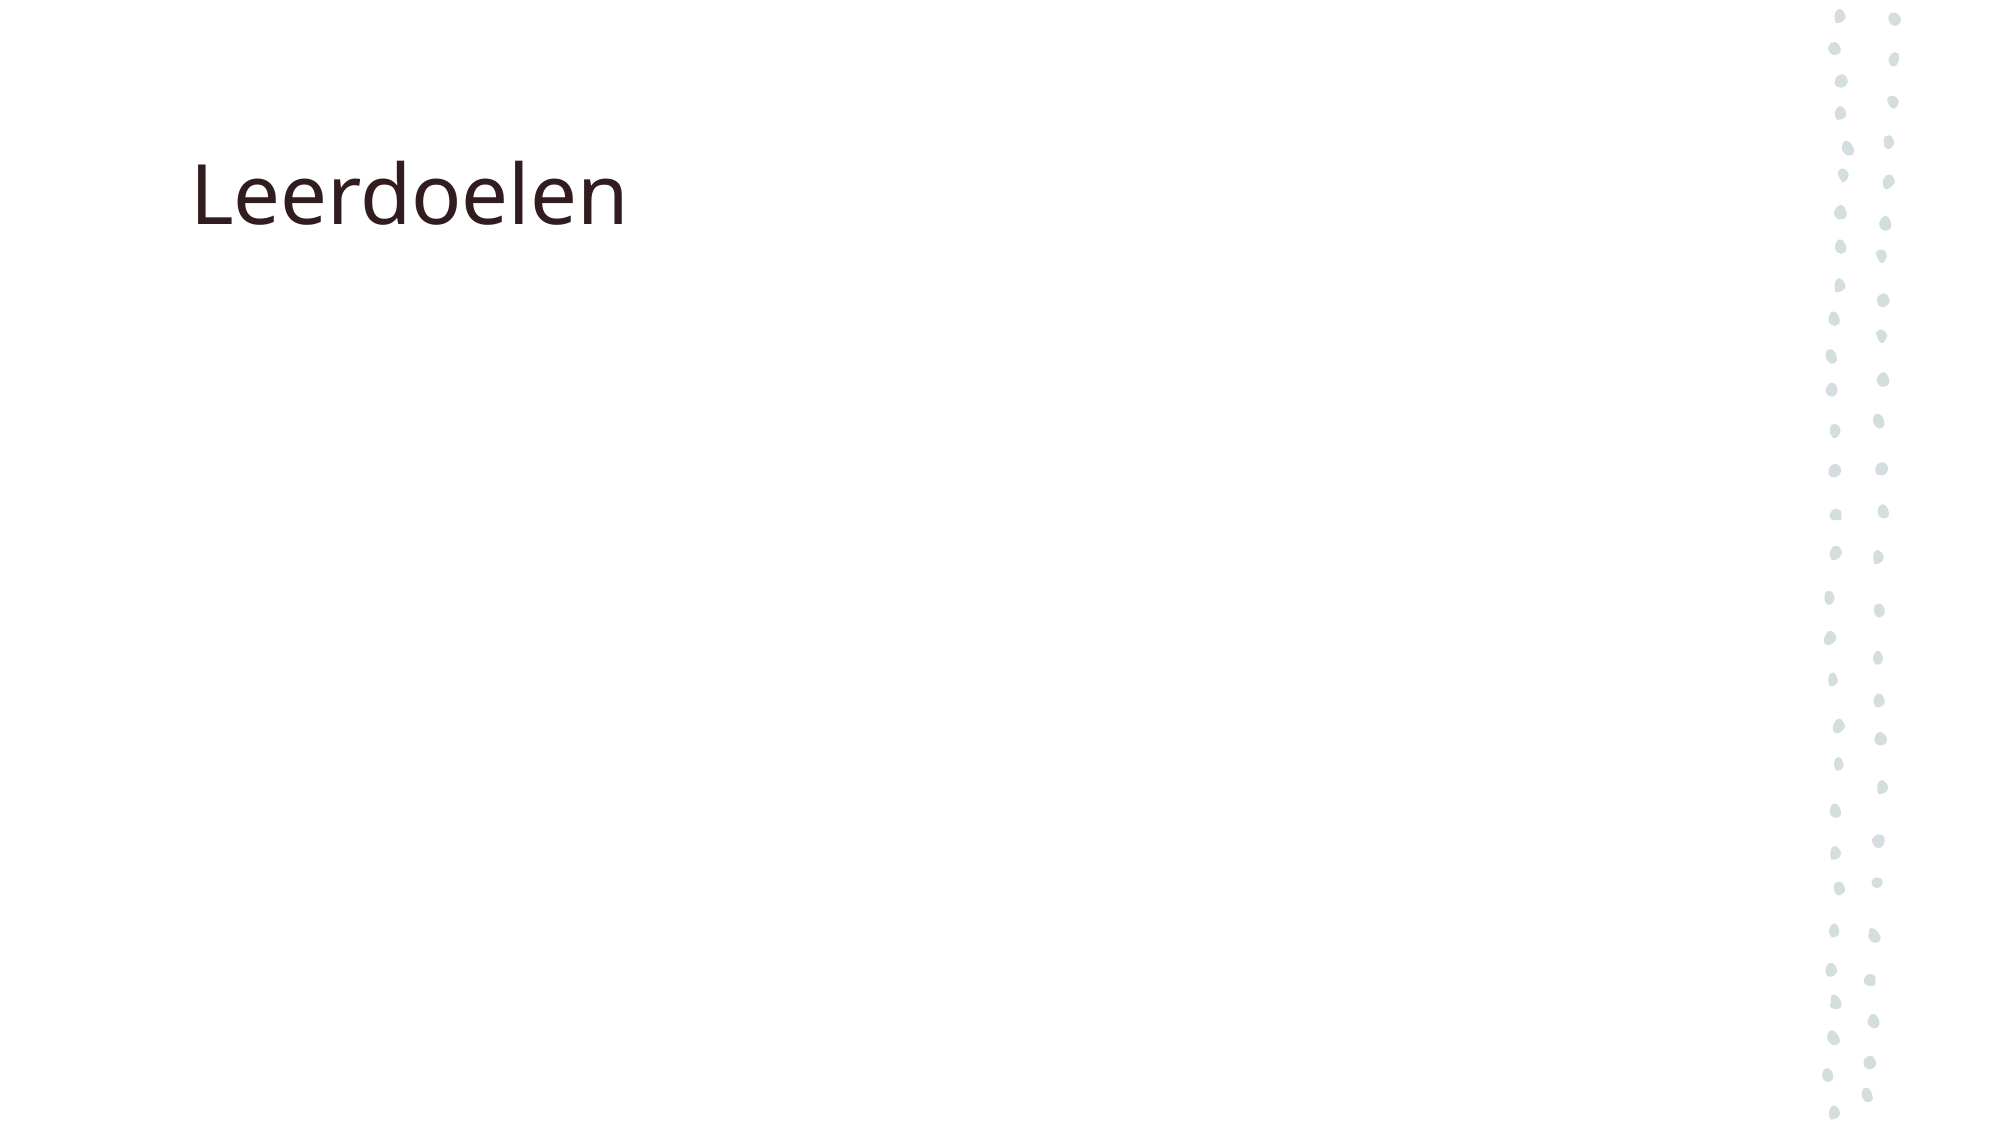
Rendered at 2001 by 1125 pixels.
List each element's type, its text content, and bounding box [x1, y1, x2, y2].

title Leerdoelen [175, 82, 1756, 300]
